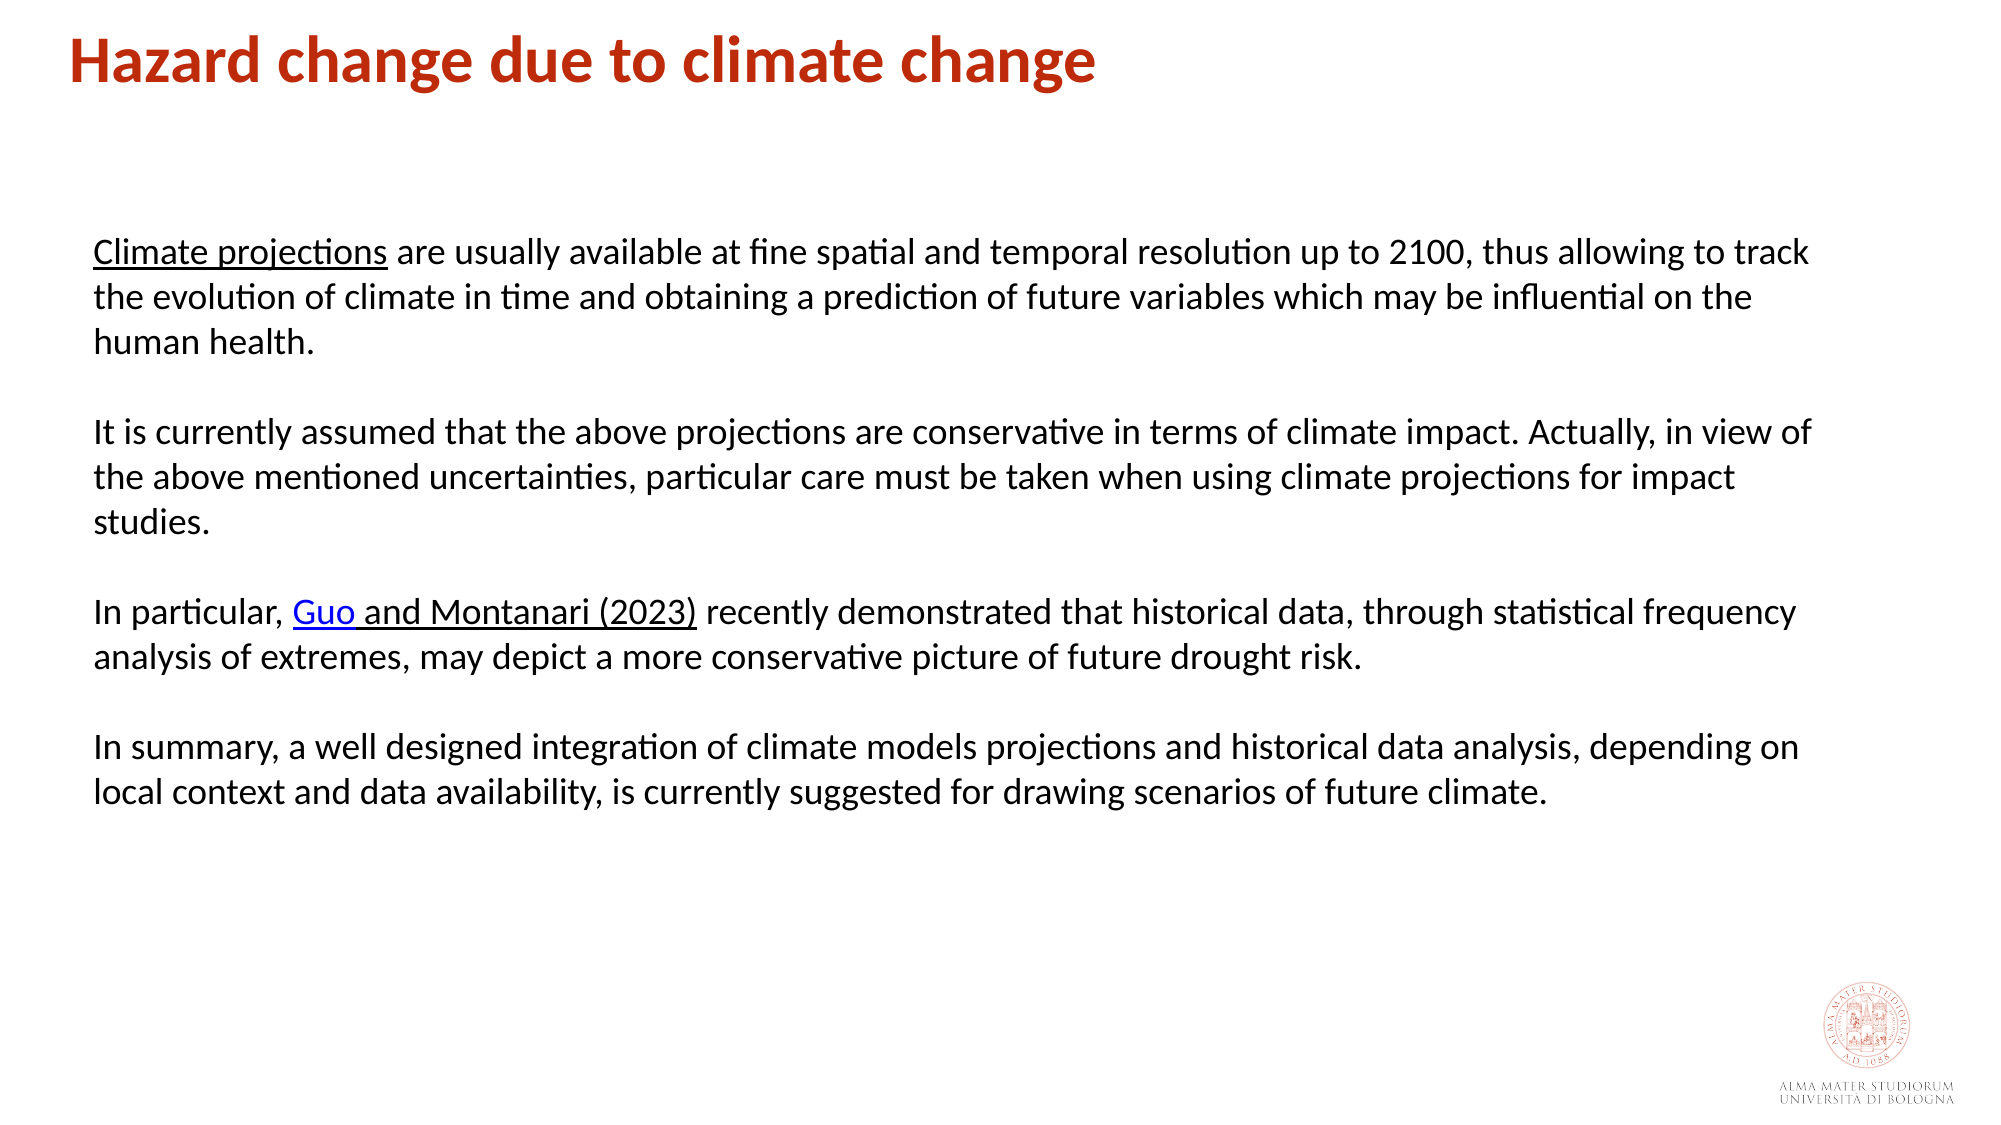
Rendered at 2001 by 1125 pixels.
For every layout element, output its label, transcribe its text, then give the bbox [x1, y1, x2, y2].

list Hazard change due to climate change [55, 42, 1898, 149]
picture [1752, 964, 1981, 1118]
text_box Climate projections are usually available at fine spatial and temporal resolution up to 2100, thus allowing to track the evolution of climate in time and obtaining a prediction of future variables which may be influential on the human health. It is currently assumed that the above projections are conservative in terms of climate impact. Actually, in view of the above mentioned uncertainties, particular care must be taken when using climate projections for impact studies. In particular, Guo and Montanari (2023) recently demonstrated that historical data, through statistical frequency analysis of extremes, may depict a more conservative picture of future drought risk. In summary, a well designed integration of climate models projections and historical data analysis, depending on local context and data availability, is currently suggested for drawing scenarios of future climate. [78, 219, 1875, 820]
